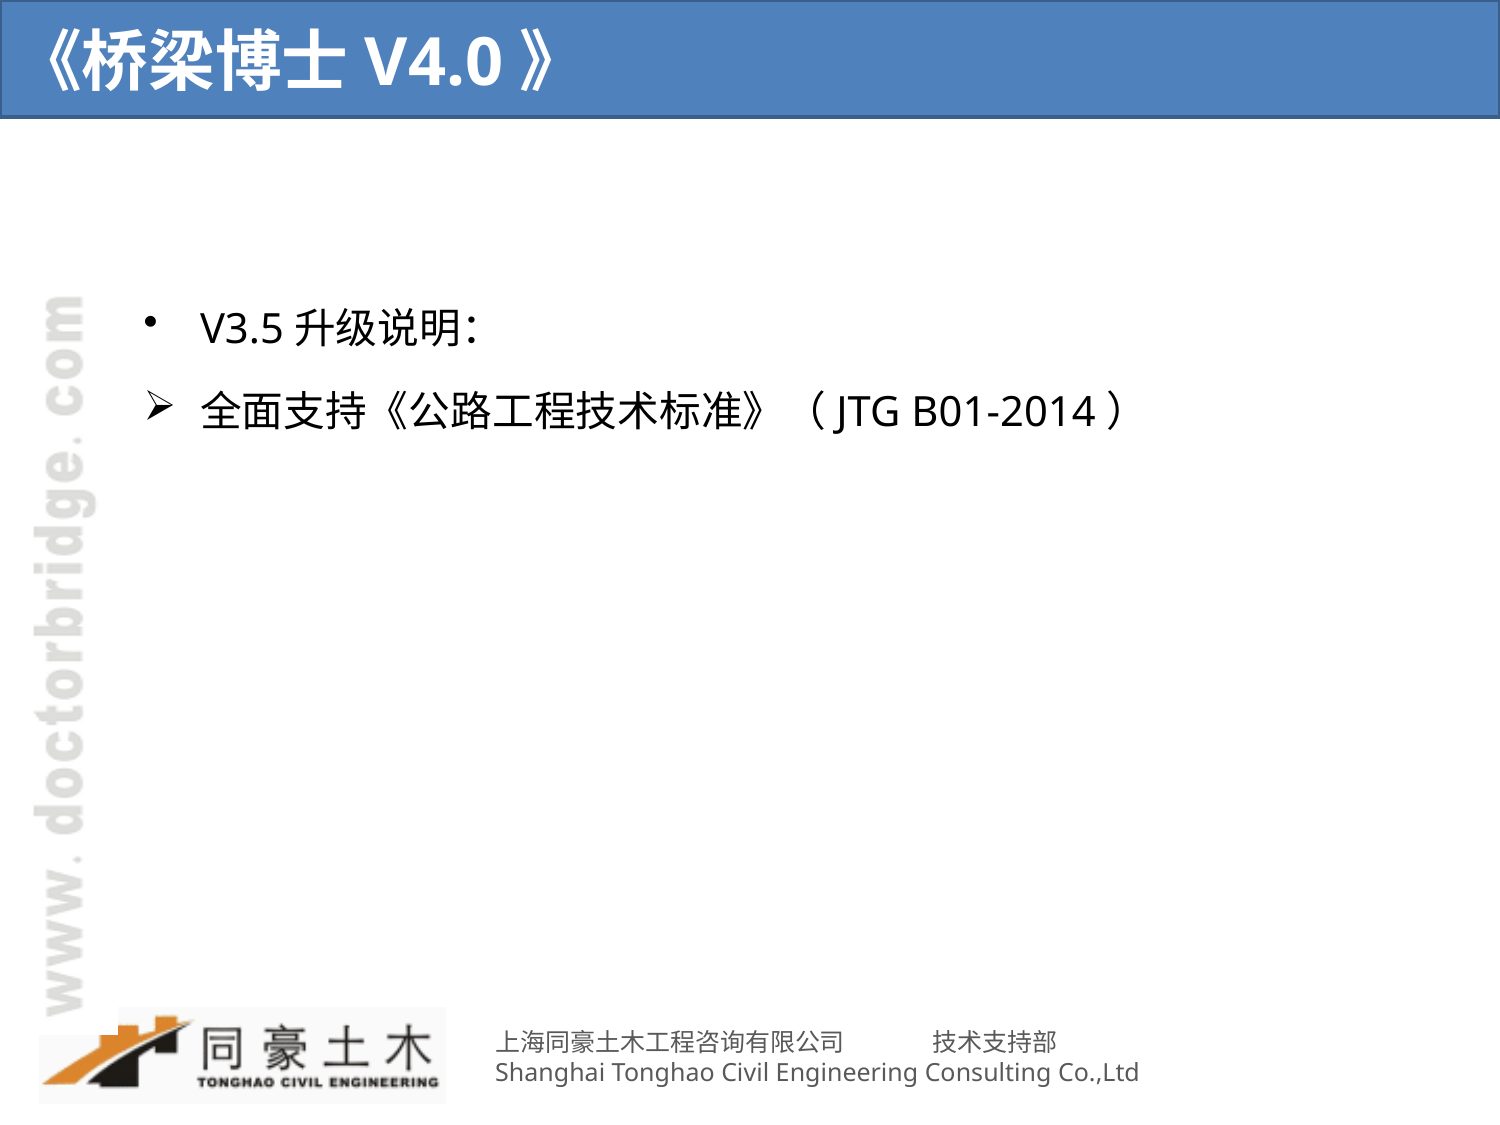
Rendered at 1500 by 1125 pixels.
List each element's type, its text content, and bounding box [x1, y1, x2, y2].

text_box 上海同豪土木工程咨询有限公司 技术支持部 Shanghai Tonghao Civil Engineering Consulting Co.,Ltd [480, 1019, 1442, 1095]
text_box V3.5升级说明： 全面支持《公路工程技术标准》（JTG B01-2014） [128, 269, 1372, 443]
text_box 《桥梁博士V4.0》 [0, 0, 1500, 119]
picture [5, 290, 446, 1104]
